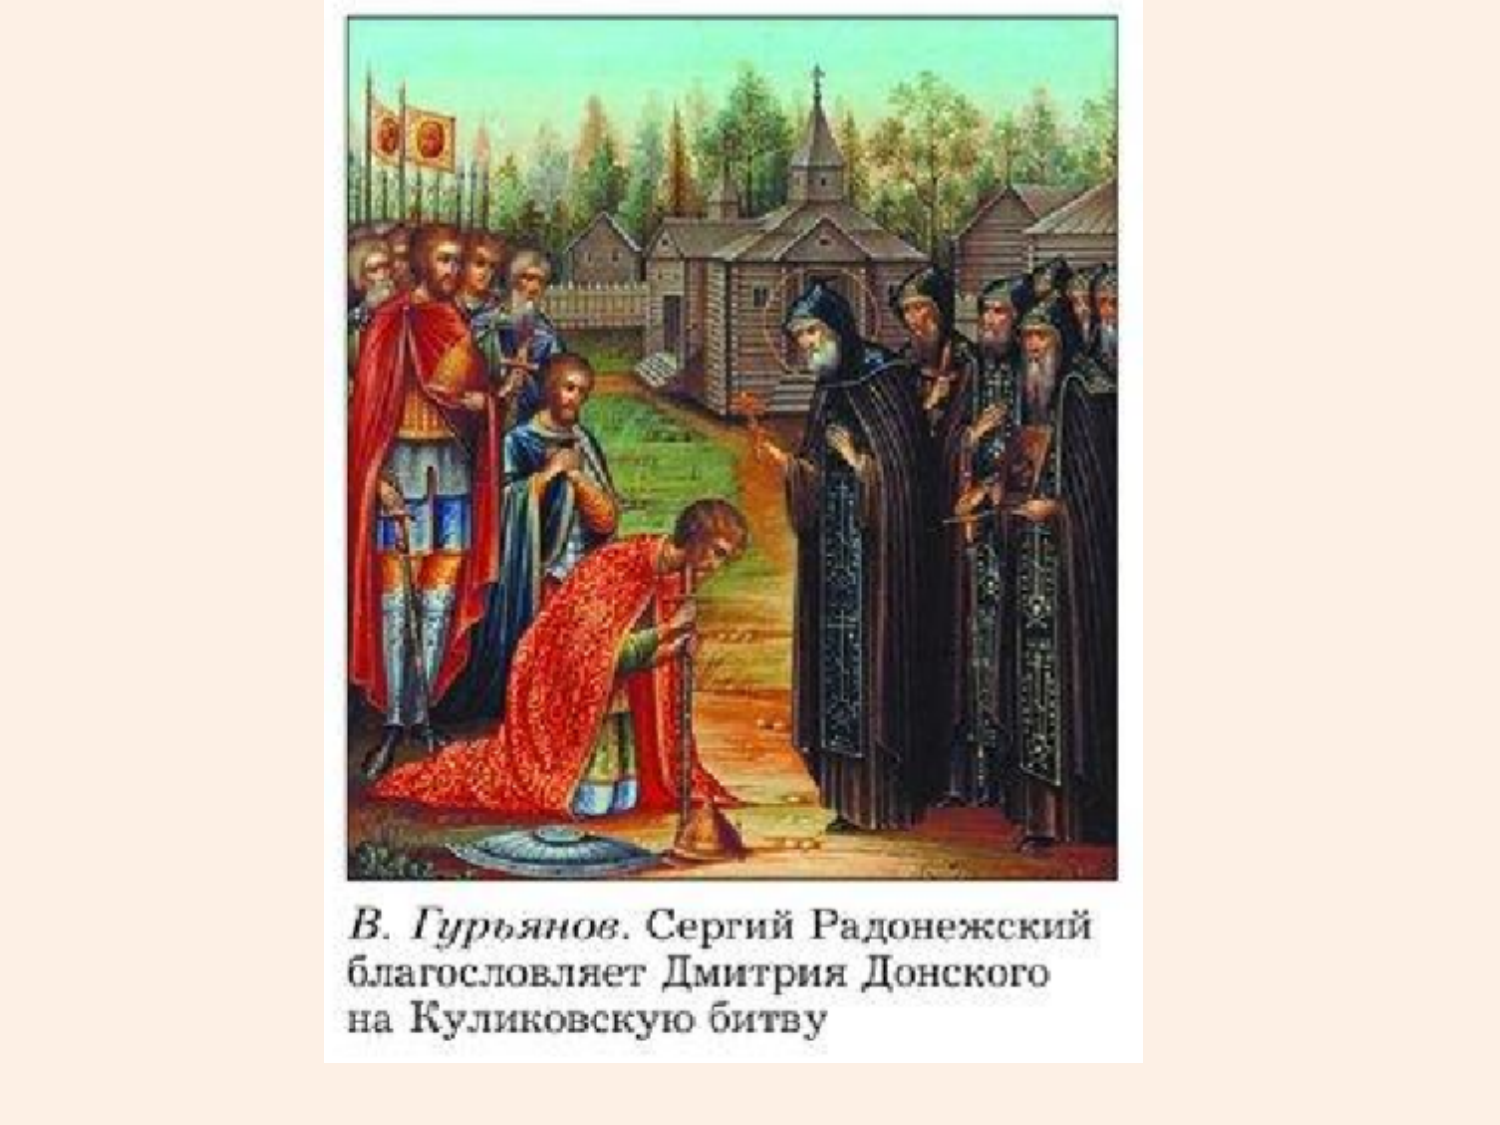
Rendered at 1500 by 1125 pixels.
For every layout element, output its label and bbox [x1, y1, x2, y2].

picture [324, 0, 1143, 1063]
